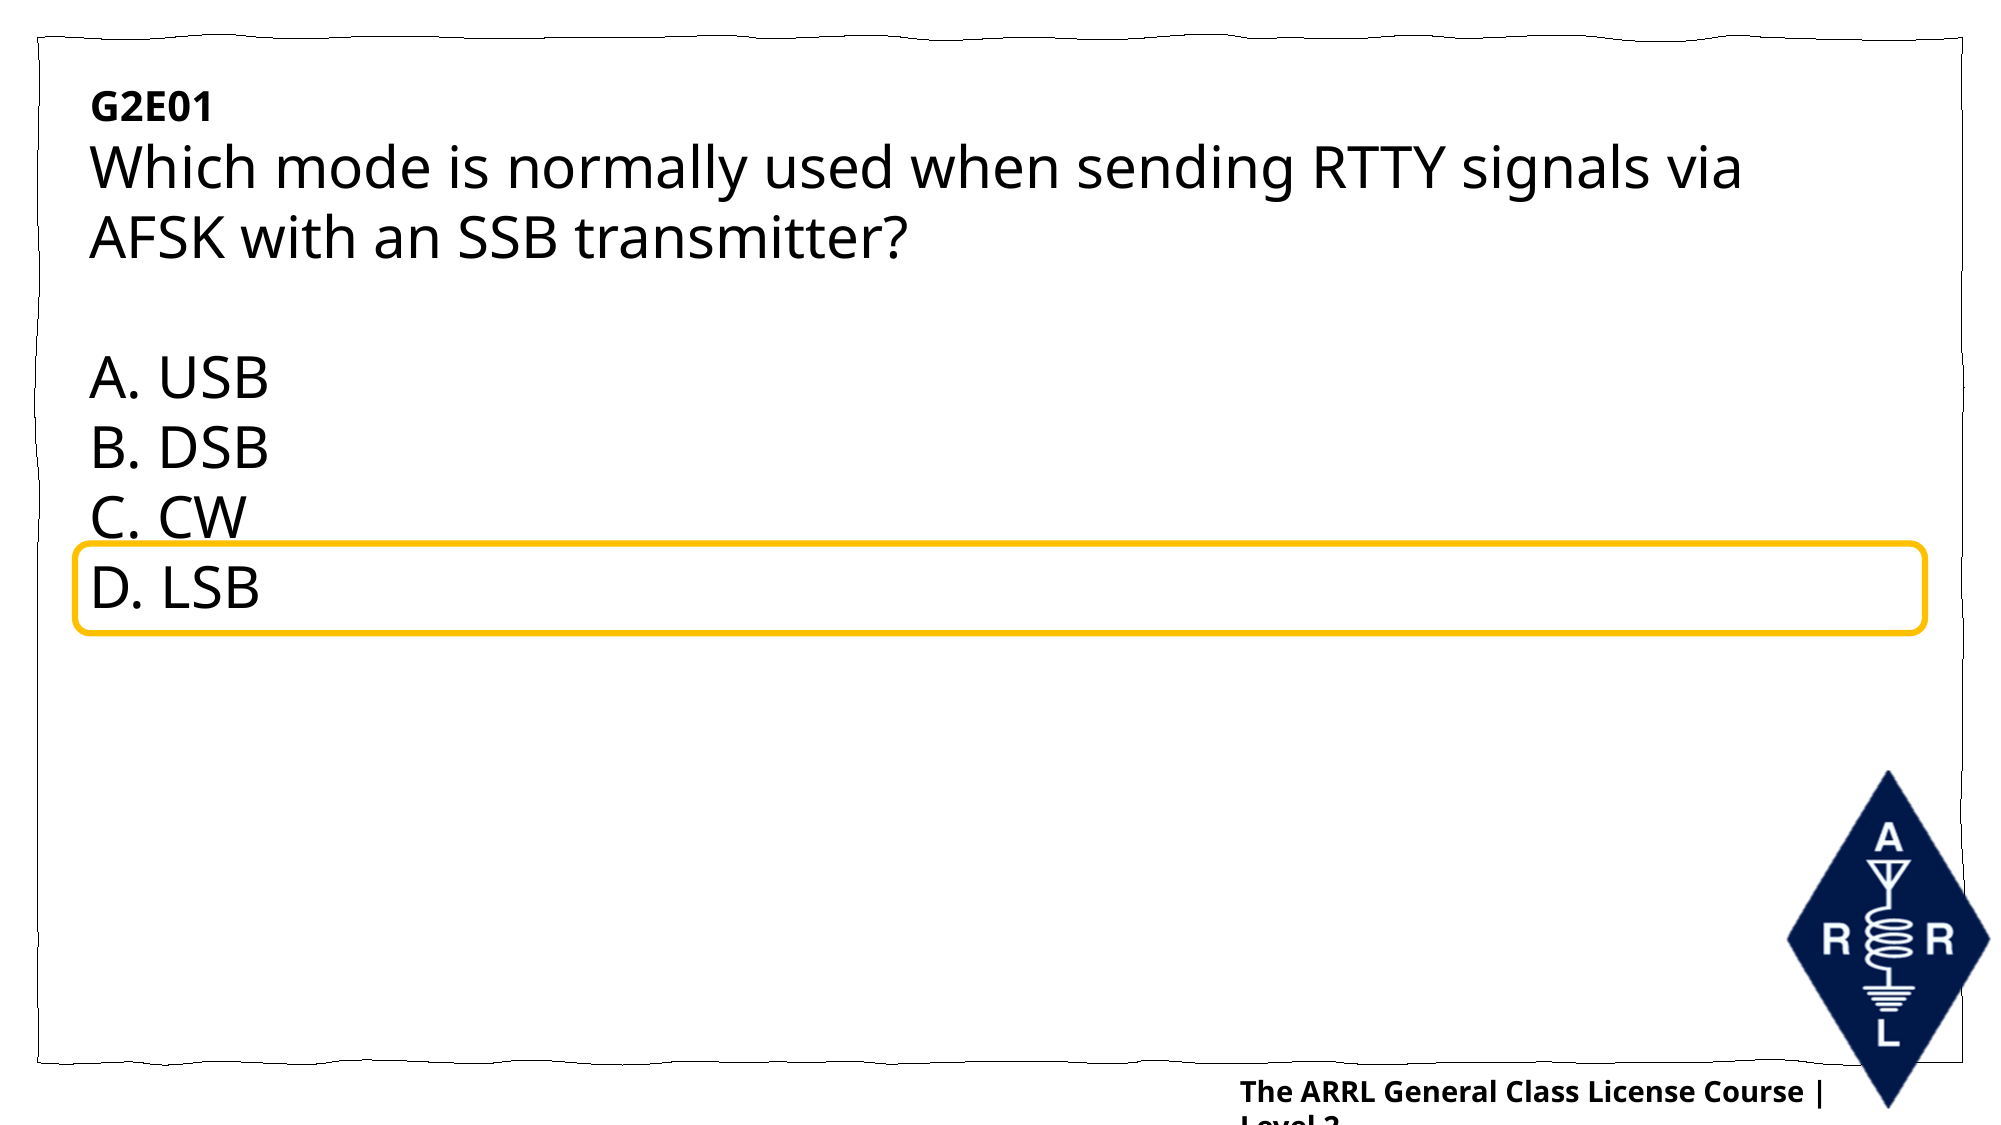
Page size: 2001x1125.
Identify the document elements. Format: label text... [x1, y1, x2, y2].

text_box [73, 542, 1927, 635]
text_box G2E01 Which mode is normally used when sending RTTY signals via AFSK with an SSB transmitter? A. USB B. DSB C. CW D. LSB [75, 72, 1850, 550]
picture [1773, 752, 1999, 1125]
